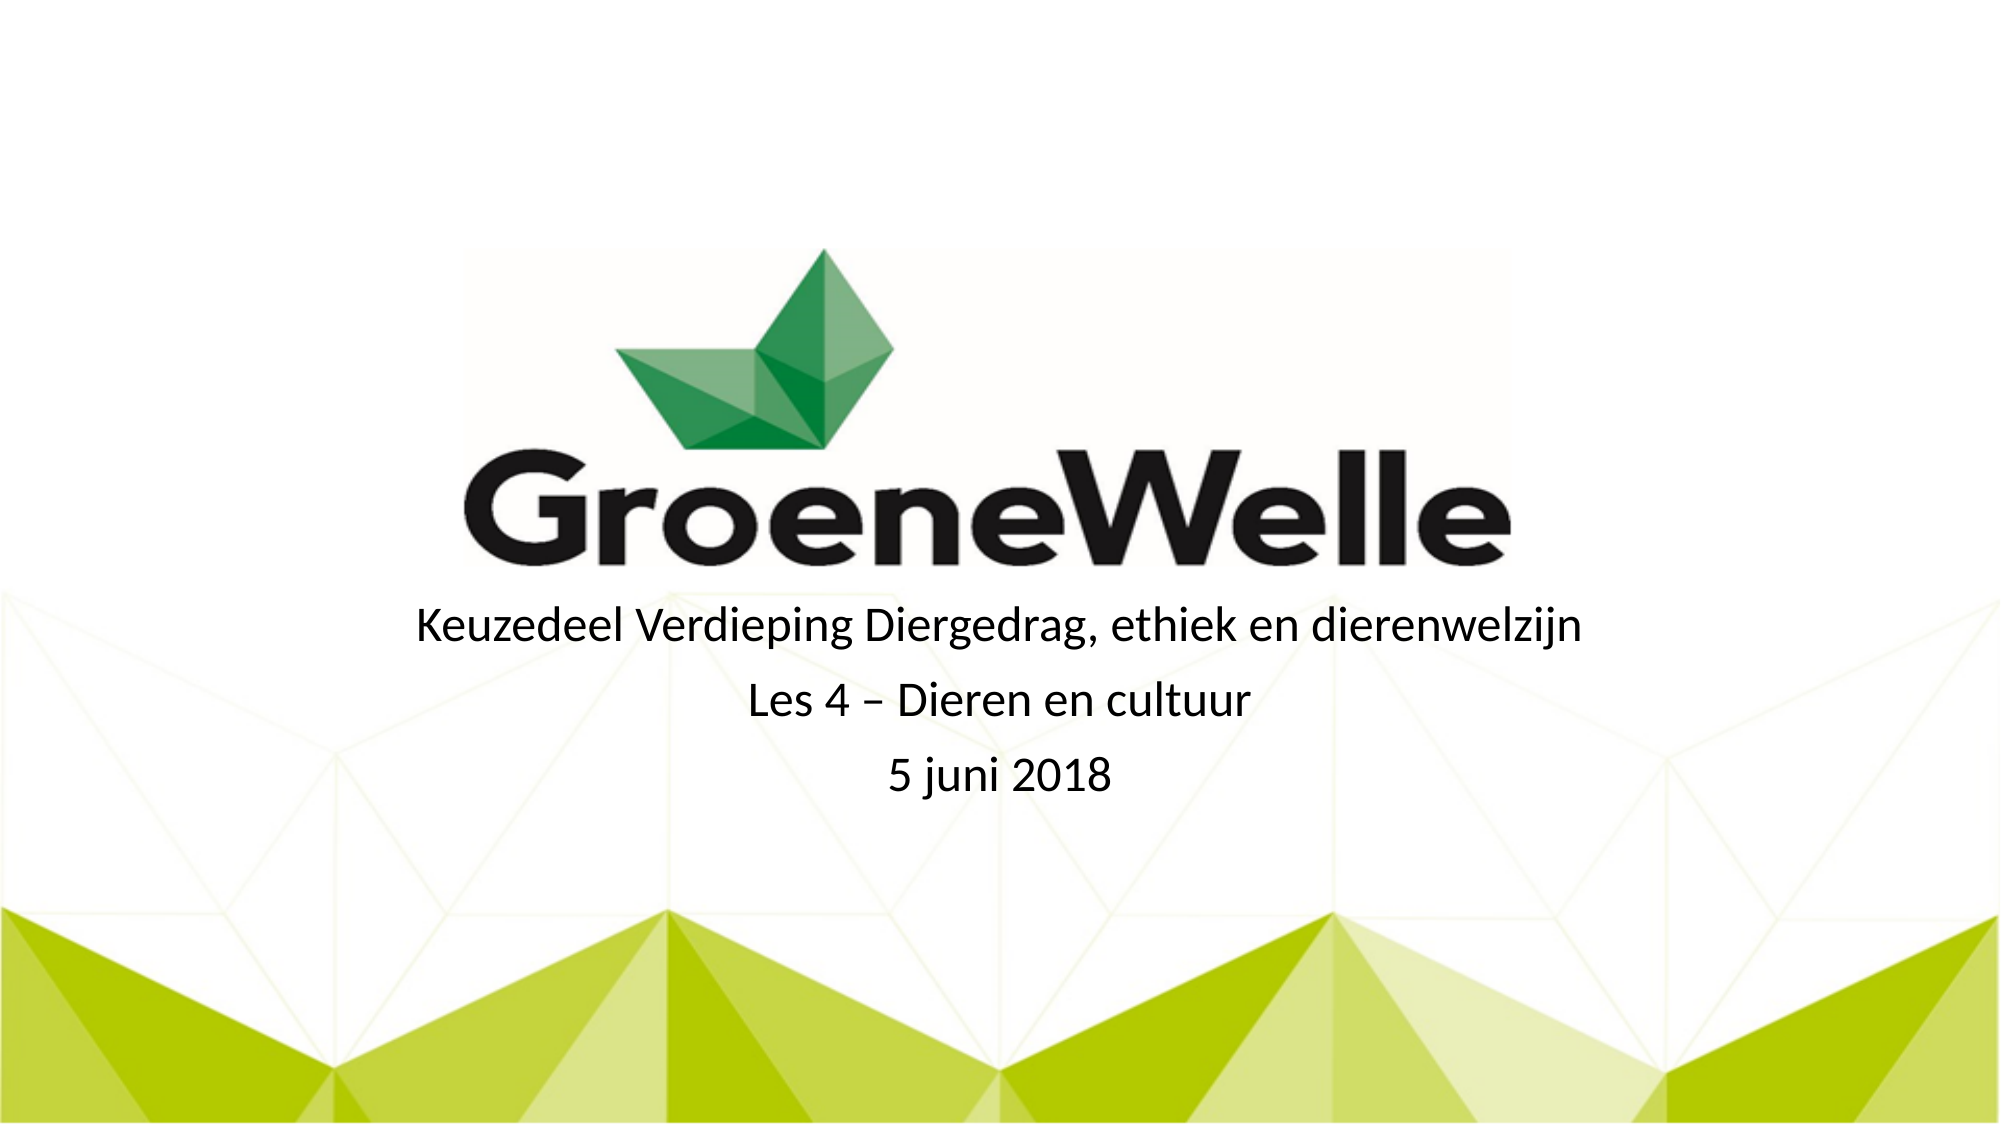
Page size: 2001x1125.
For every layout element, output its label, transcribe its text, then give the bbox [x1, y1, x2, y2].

picture [0, 0, 2001, 1125]
subtitle Keuzedeel Verdieping Diergedrag, ethiek en dierenwelzijn Les 4 – Dieren en cultuur 5 juni 2018 [249, 590, 1750, 863]
